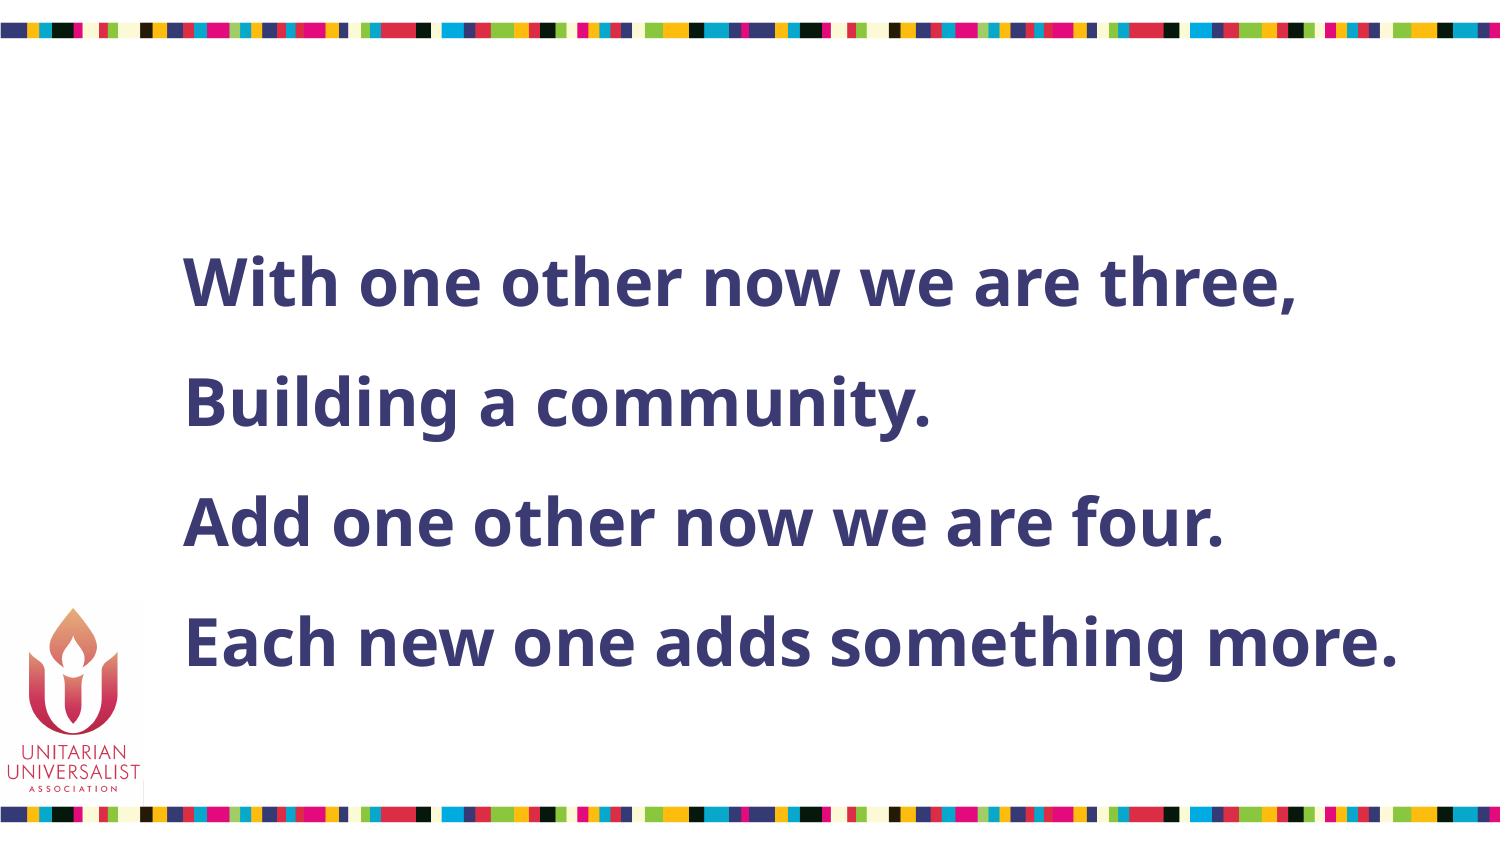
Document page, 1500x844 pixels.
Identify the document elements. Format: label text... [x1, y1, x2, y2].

picture [0, 22, 1500, 40]
picture [0, 600, 1500, 824]
text_box With one other now we are three, Building a community. Add one other now we are four. Each new one adds something more. [168, 184, 1421, 695]
